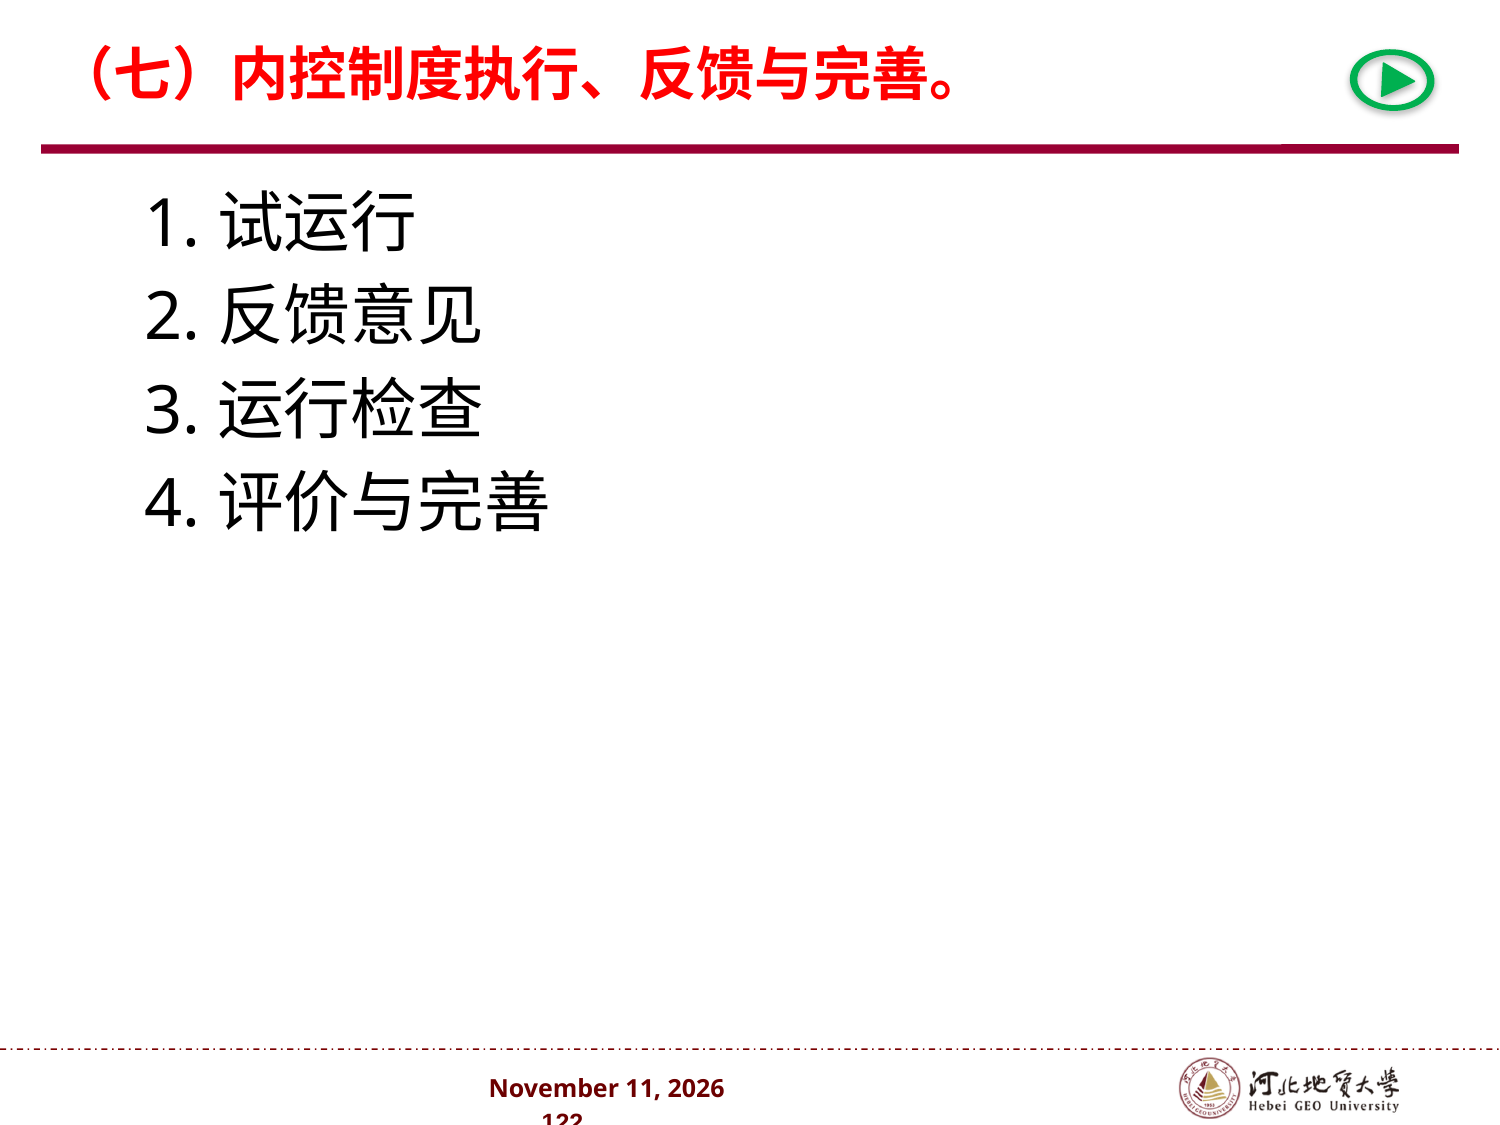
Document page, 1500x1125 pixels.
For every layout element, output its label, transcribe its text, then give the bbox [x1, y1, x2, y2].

picture [1159, 1049, 1420, 1125]
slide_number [473, 1064, 990, 1109]
list 1.试运行 2.反馈意见 3.运行检查 4.评价与完善 [40, 172, 1460, 1036]
title （七）内控制度执行、反馈与完善。 [40, 18, 1460, 126]
text_box [1349, 49, 1435, 111]
